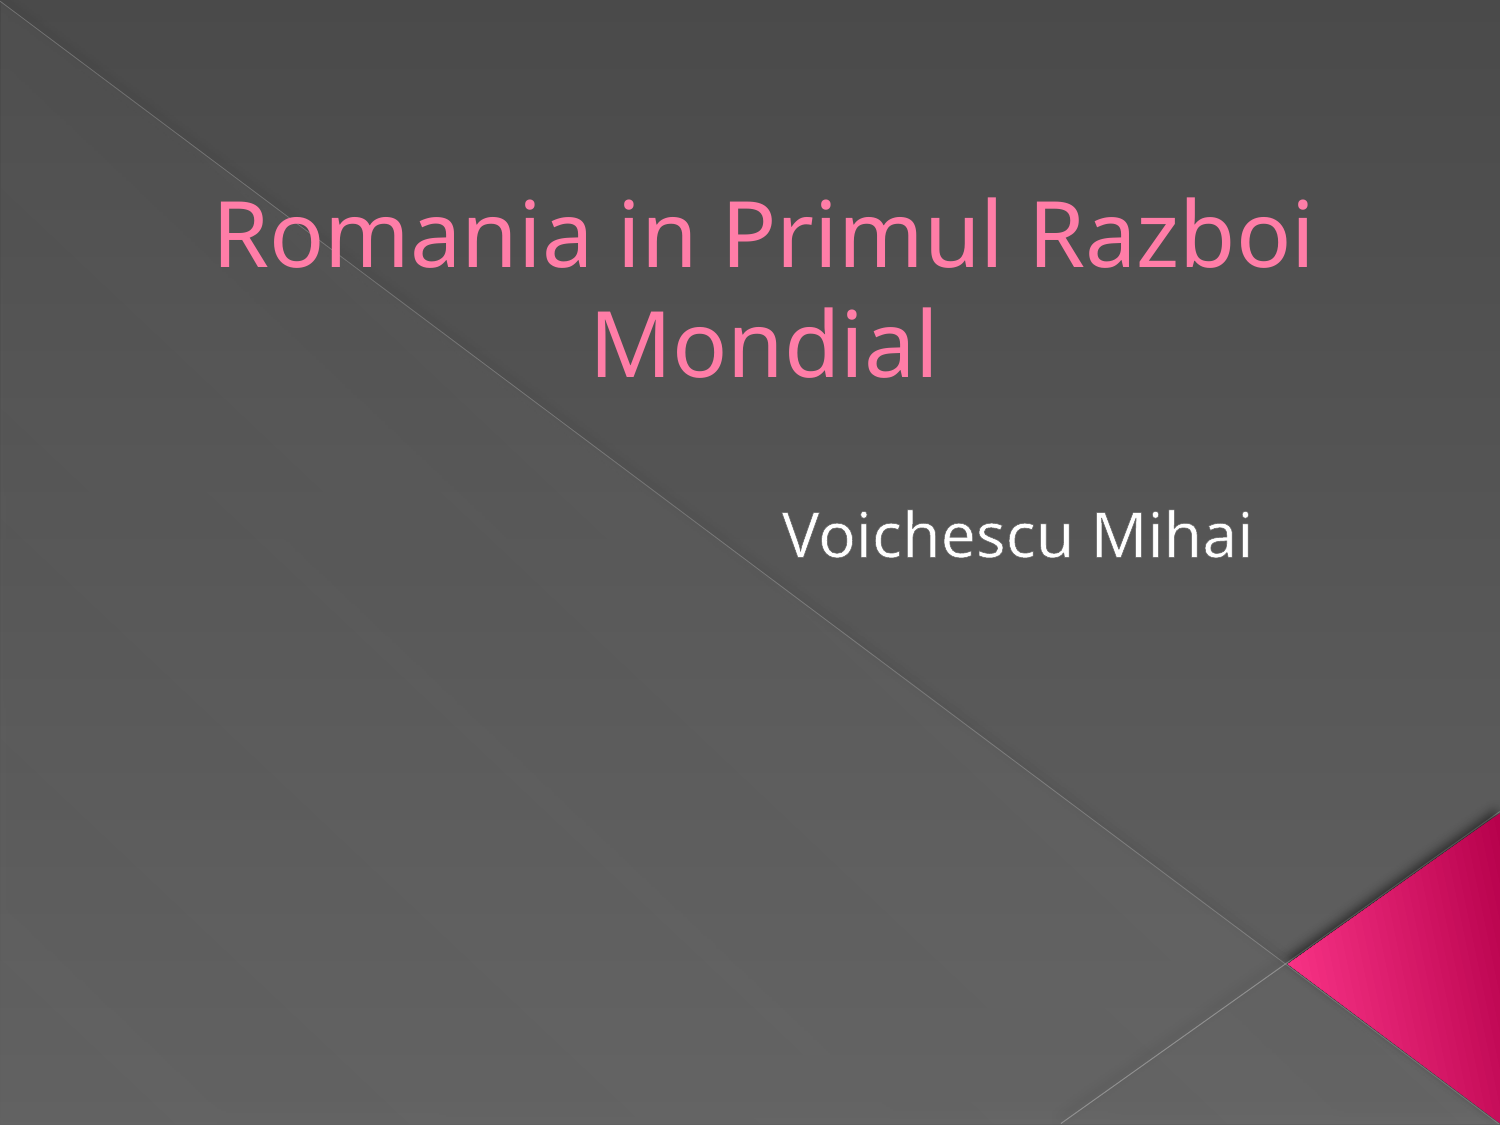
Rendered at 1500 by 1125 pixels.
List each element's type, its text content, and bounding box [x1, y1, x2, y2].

title Romania in Primul Razboi Mondial [87, 162, 1363, 404]
subtitle Voichescu Mihai [225, 487, 1275, 625]
